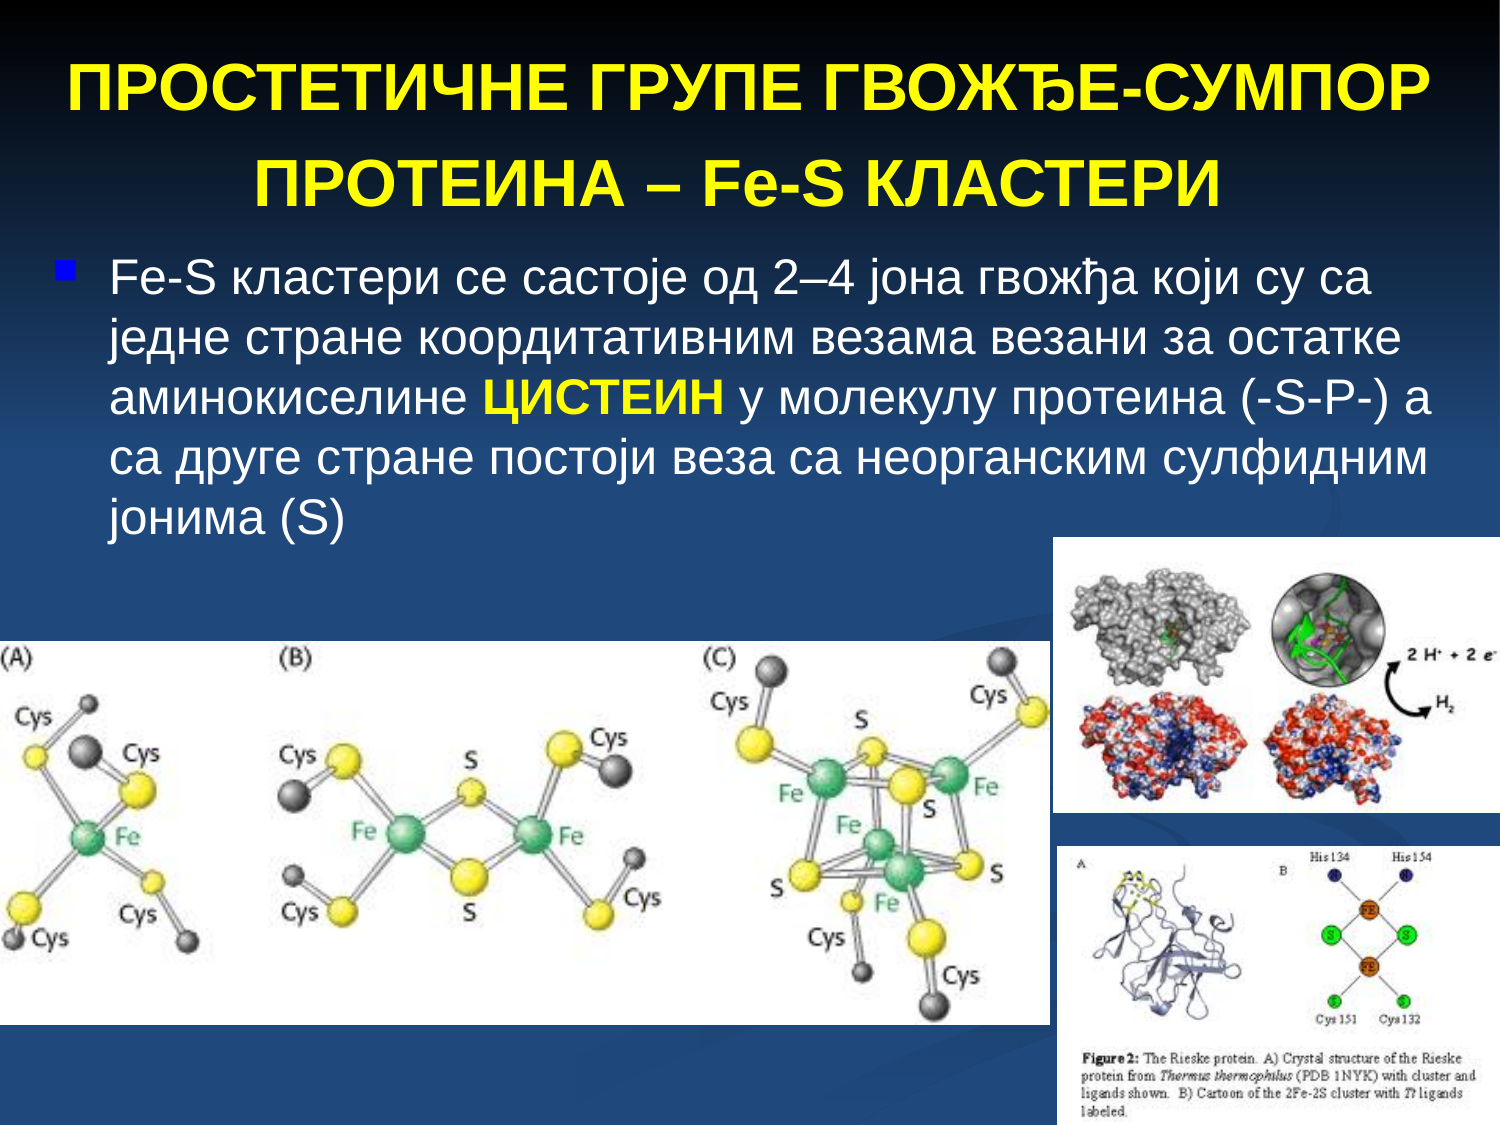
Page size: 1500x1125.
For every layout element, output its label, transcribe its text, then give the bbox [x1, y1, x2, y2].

picture [1057, 846, 1500, 1125]
list Fе-S кластери се састоје од 2–4 јона гвожђа који су са једне стране коордитативним везама везани за остатке аминокиселине ЦИСТЕИН у молекулу протеина (-S-Р-) а са друге стране постоји веза са неорганским сулфидним јонима (S) [37, 237, 1462, 563]
picture [0, 641, 1051, 1026]
picture [1052, 537, 1500, 813]
title ПРОСТЕТИЧНЕ ГРУПЕ ГВОЖЂЕ-СУМПОР ПРОТЕИНА – Fе-S КЛАСТЕРИ [0, 24, 1500, 242]
